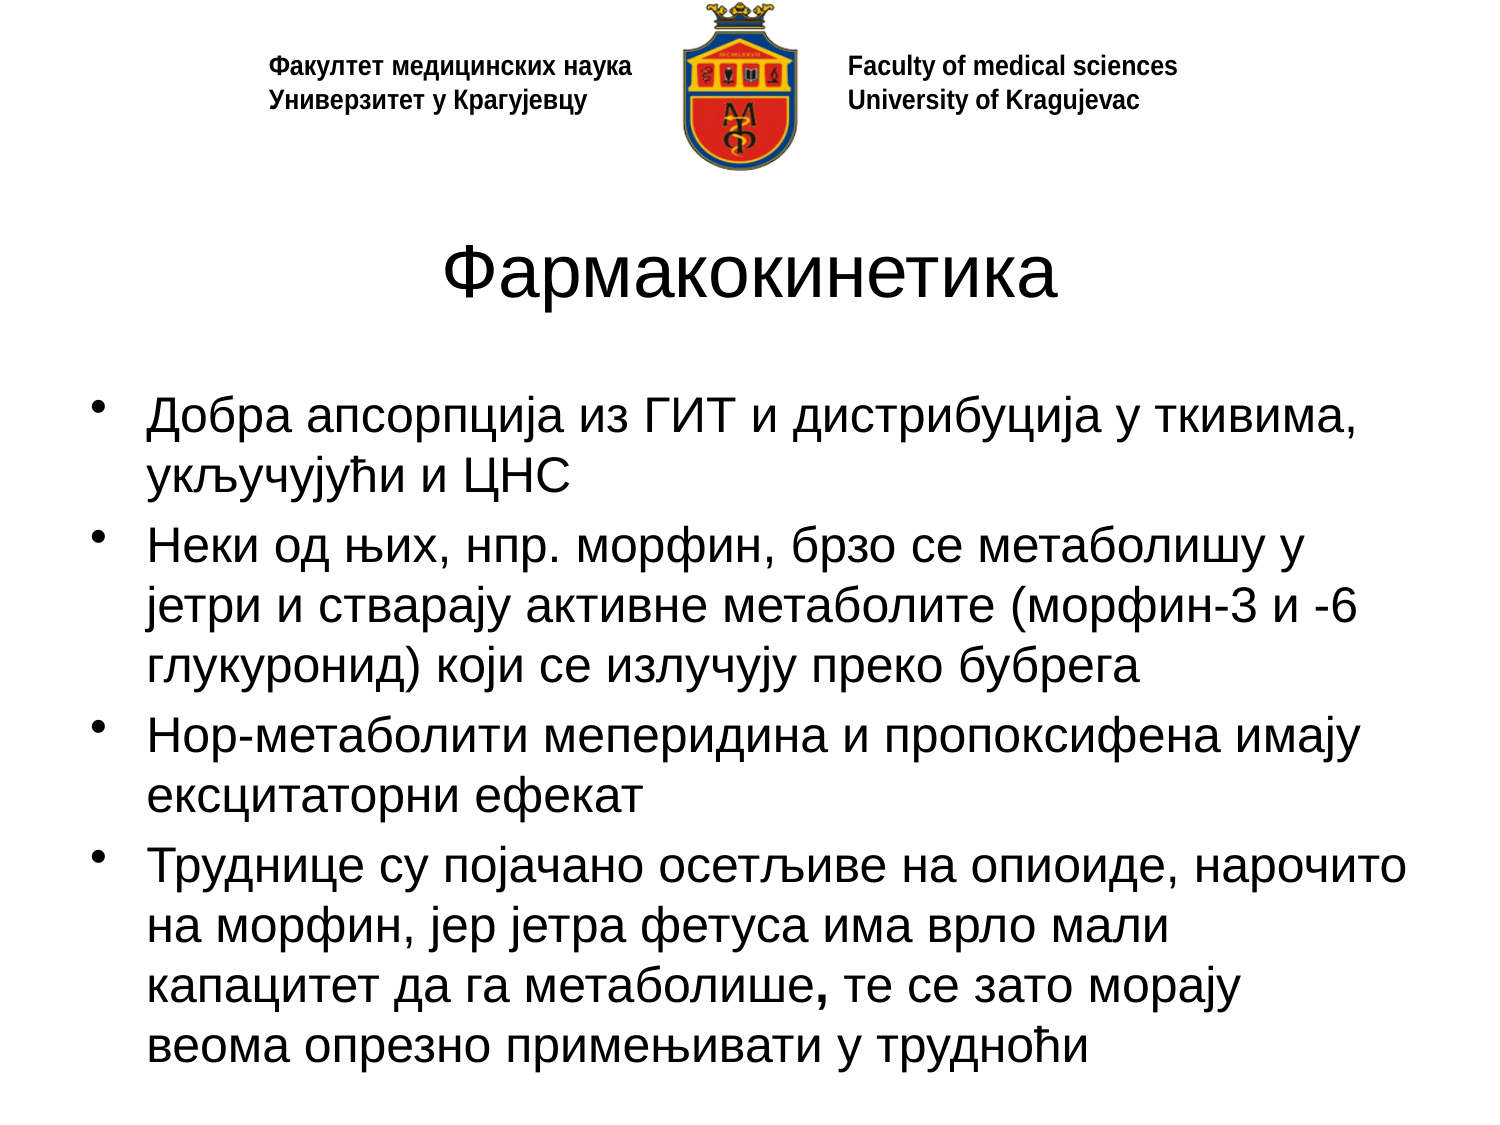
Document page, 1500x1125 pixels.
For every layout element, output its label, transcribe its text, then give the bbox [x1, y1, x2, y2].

title Фармакокинетика [74, 173, 1426, 362]
list Добра апсорпција из ГИТ и дистрибуција у ткивима, укључујући и ЦНС Неки од њих, нпр. морфин, брзо се метаболишу у јетри и стварају активне метаболите (морфин-3 и -6 глукуронид) који се излучују преко бубрега Нор-метаболити меперидина и пропоксифена имају ексцитаторни ефекат Труднице су појачано осетљиве на опиоиде, нарочито на морфин, јер јетра фетуса има врло мали капацитет да га метаболише, те се зато морају веома опрезно примењивати у трудноћи [74, 374, 1426, 1118]
